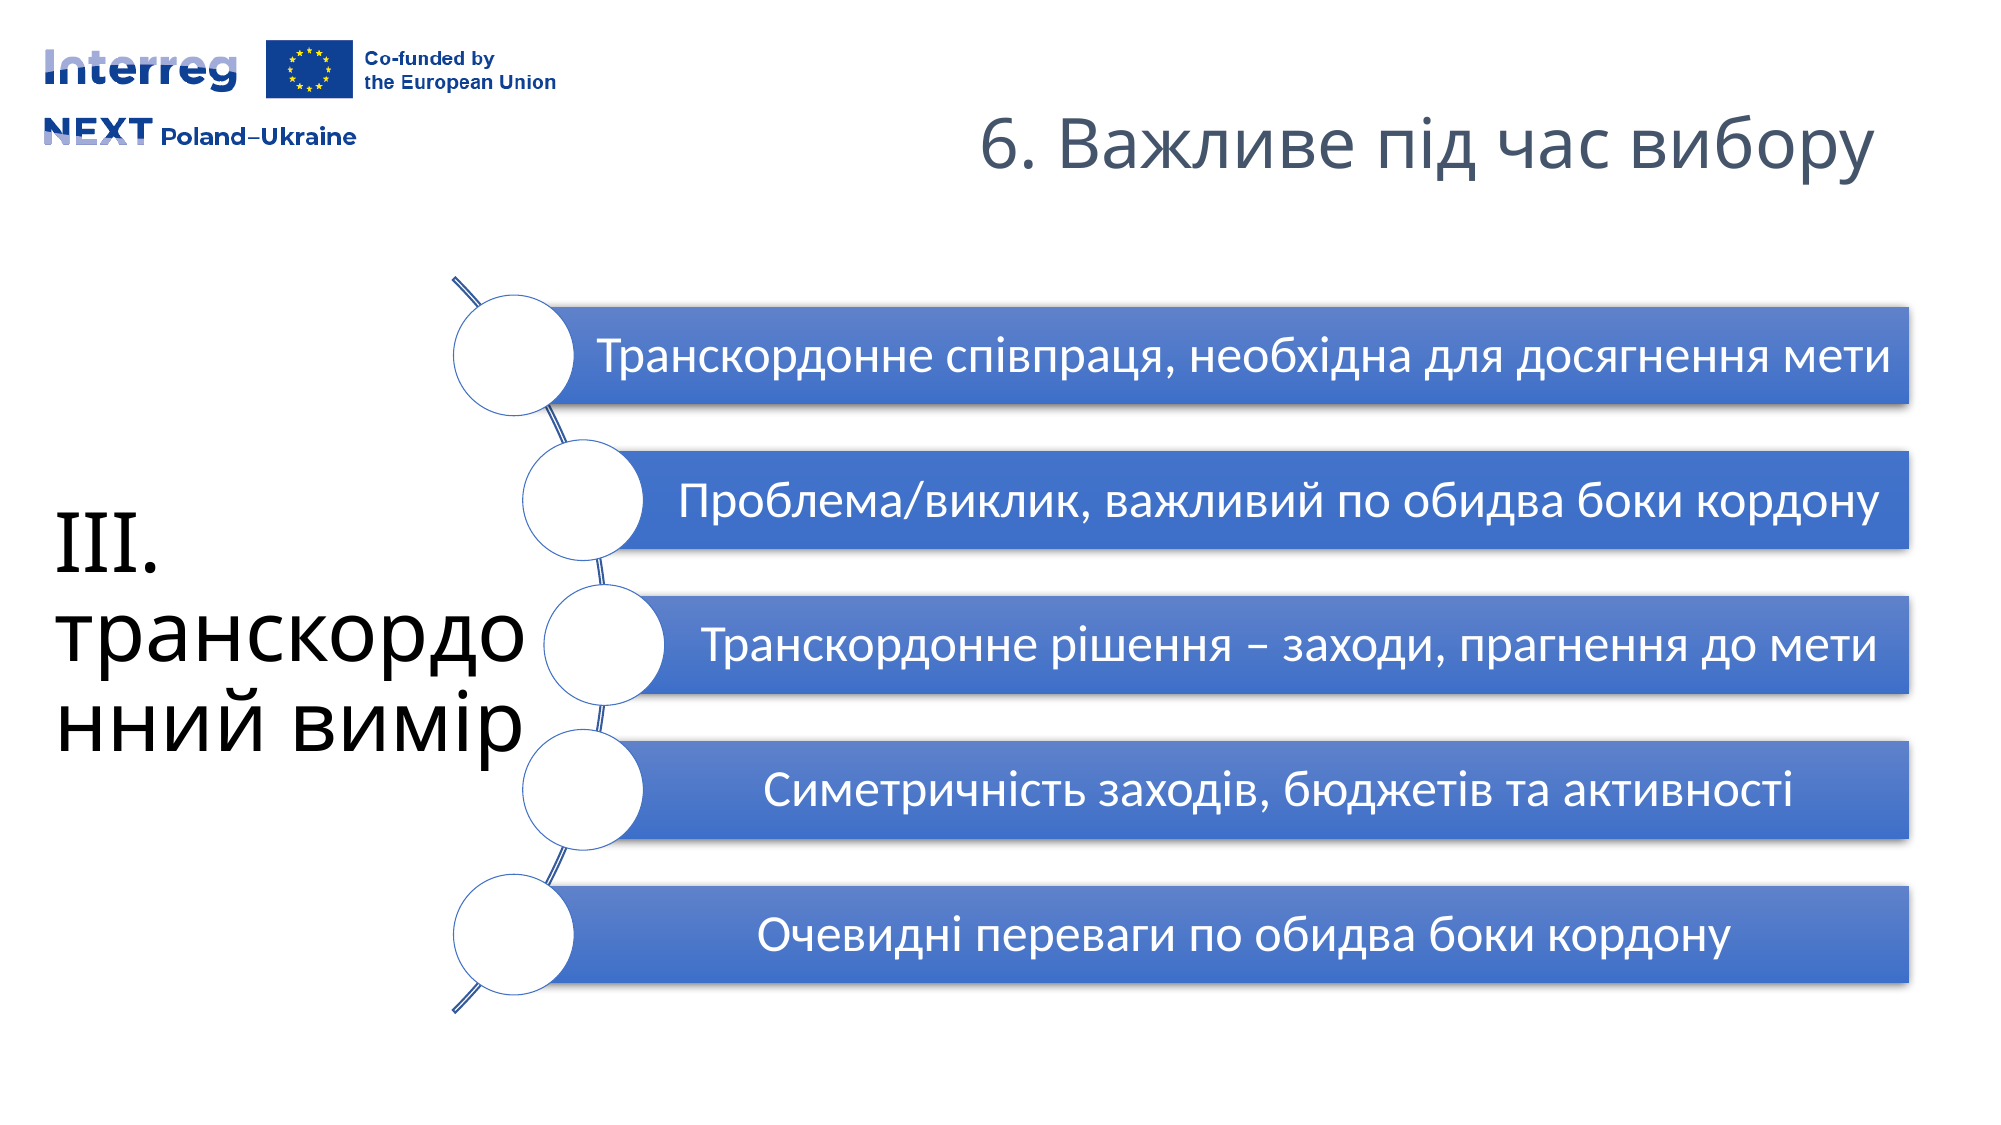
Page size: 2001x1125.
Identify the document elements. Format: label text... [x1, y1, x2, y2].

picture [24, 16, 575, 178]
text_box 6. Важливе під час вибору [935, 59, 1920, 191]
text_box III. транскордонний вимір [39, 429, 441, 778]
subtitle Lublin, 6 października 2022 [275, 895, 1775, 1125]
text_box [441, 258, 1920, 1032]
